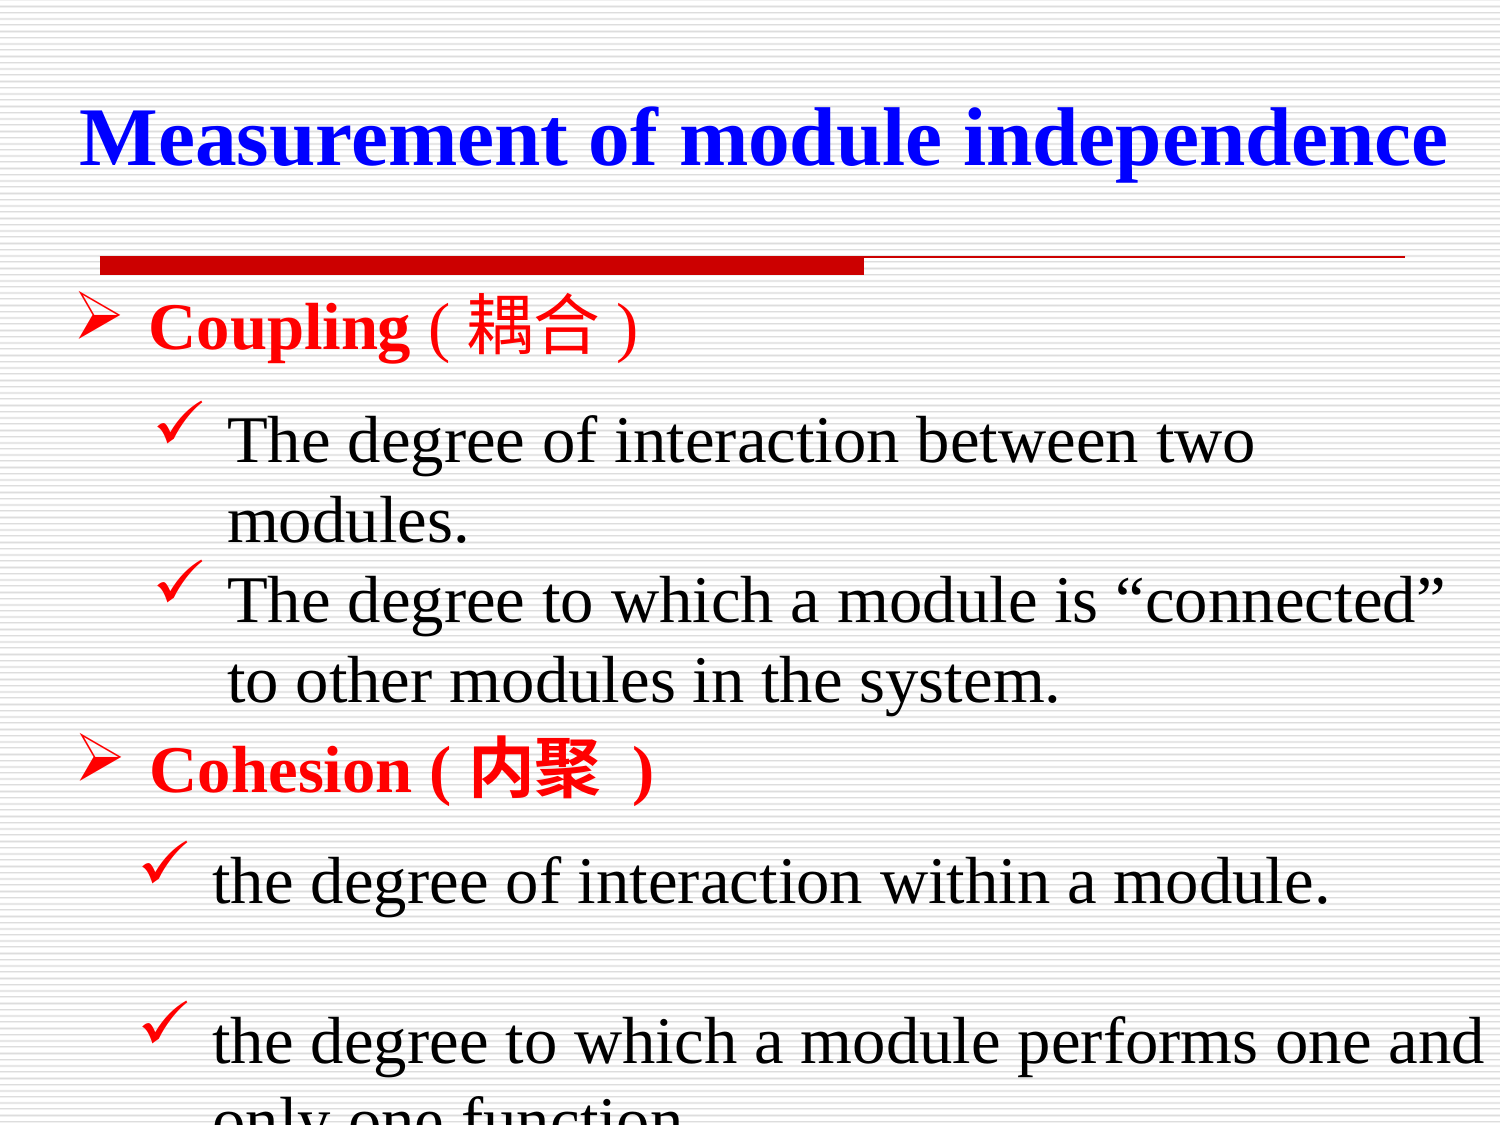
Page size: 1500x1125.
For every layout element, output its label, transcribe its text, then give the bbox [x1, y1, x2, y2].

text_box Measurement of module independence [69, 77, 1500, 186]
text_box The degree of interaction between two modules. The degree to which a module is “connected” to other modules in the system. [137, 388, 1500, 724]
text_box Coupling (耦合) [73, 283, 639, 364]
picture [0, 0, 1500, 1125]
text_box Cohesion (内聚 ) [74, 725, 656, 806]
text_box the degree of interaction within a module. the degree to which a module performs one and only one function. [137, 836, 1500, 1125]
